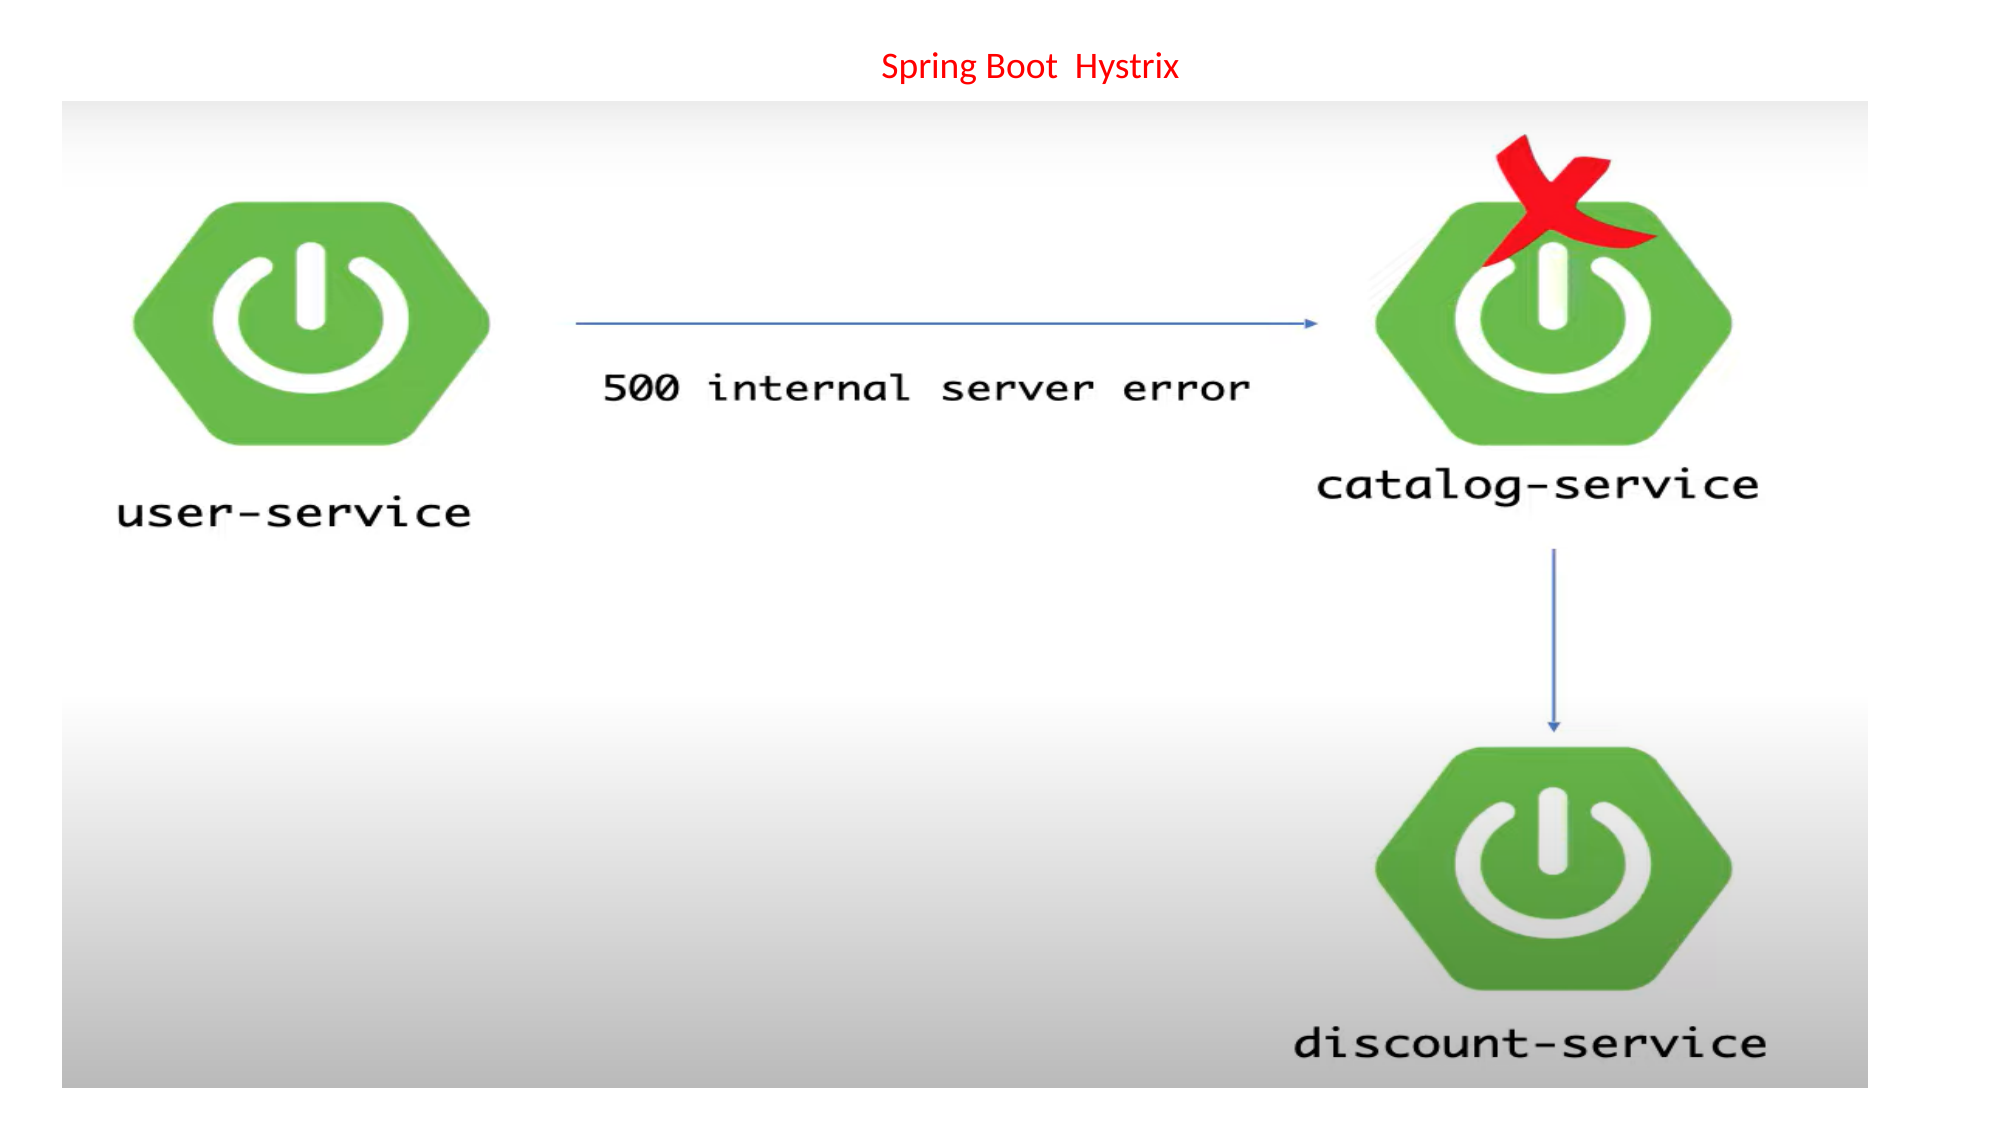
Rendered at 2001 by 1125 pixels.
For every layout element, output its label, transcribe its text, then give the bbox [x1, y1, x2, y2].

text_box Spring Boot Hystrix [508, 0, 1552, 101]
picture [62, 101, 1868, 1088]
